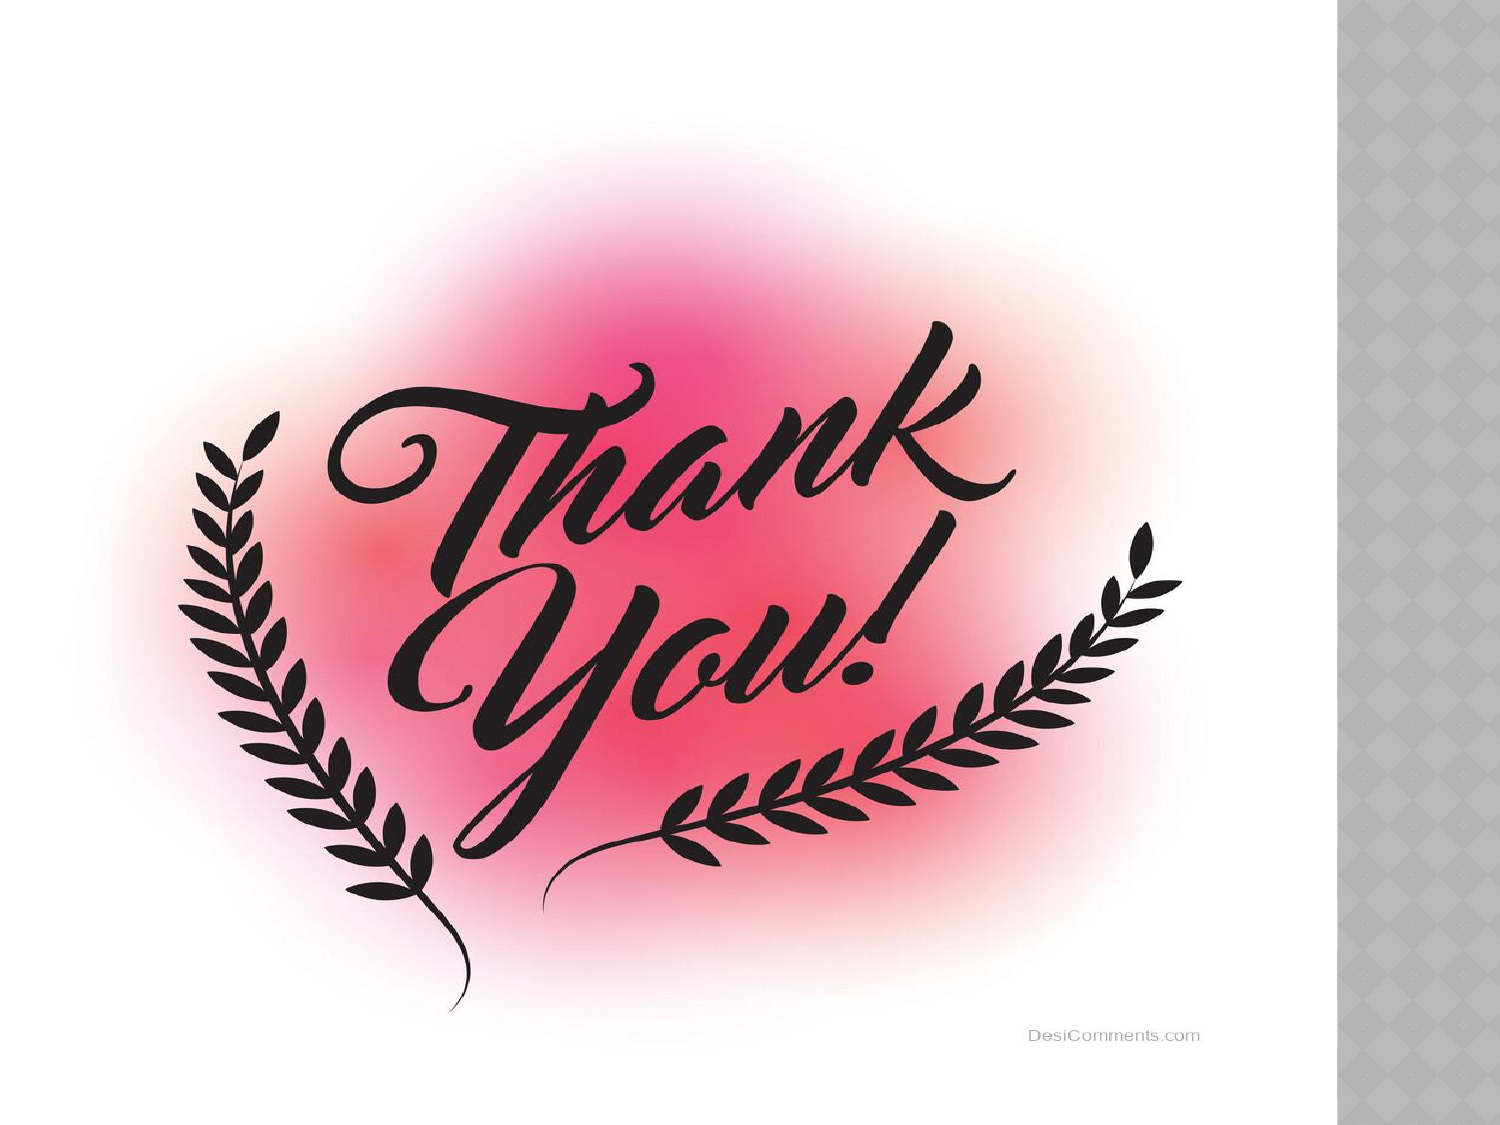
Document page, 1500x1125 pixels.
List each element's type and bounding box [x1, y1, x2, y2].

list [62, 112, 1213, 1051]
